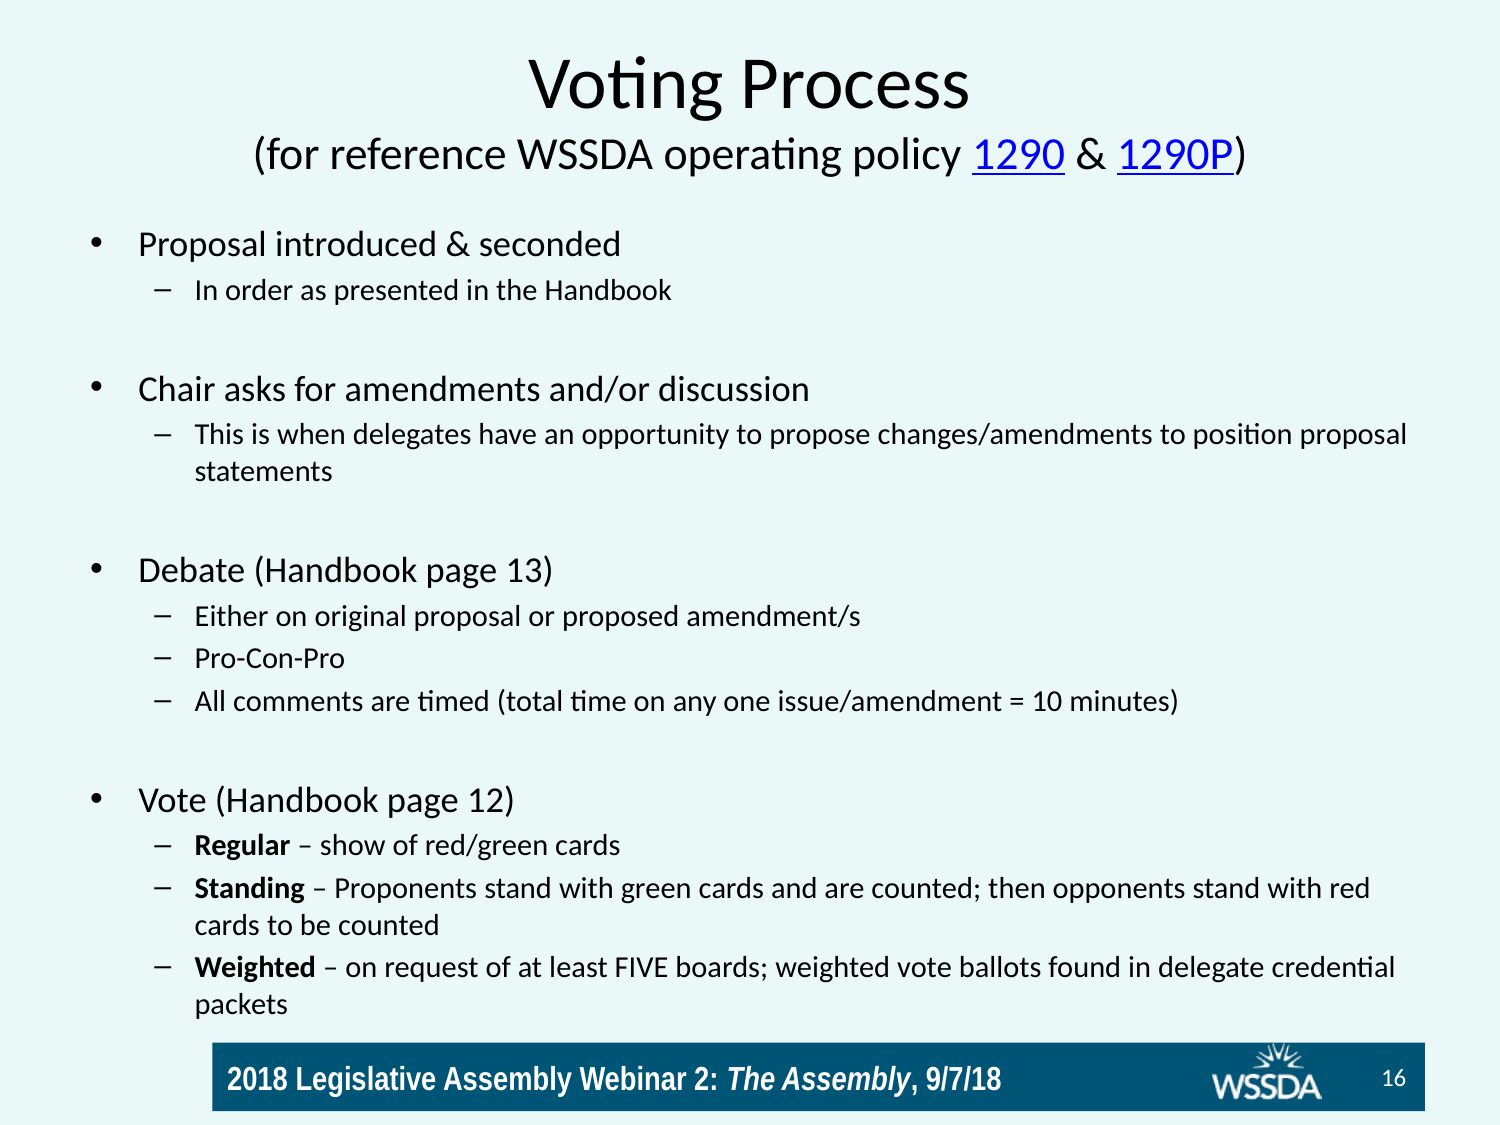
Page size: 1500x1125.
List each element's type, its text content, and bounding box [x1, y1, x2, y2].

title Voting Process (for reference WSSDA operating policy 1290 & 1290P) [75, 12, 1425, 200]
slide_number 16 [1071, 1046, 1422, 1107]
list Proposal introduced & seconded In order as presented in the Handbook Chair asks for amendments and/or discussion This is when delegates have an opportunity to propose changes/amendments to position proposal statements Debate (Handbook page 13) Either on original proposal or proposed amendment/s Pro-Con-Pro All comments are timed (total time on any one issue/amendment = 10 minutes) Vote (Handbook page 12) Regular – show of red/green cards Standing – Proponents stand with green cards and are counted; then opponents stand with red cards to be counted Weighted – on request of at least FIVE boards; weighted vote ballots found in delegate credential packets [75, 212, 1425, 1038]
